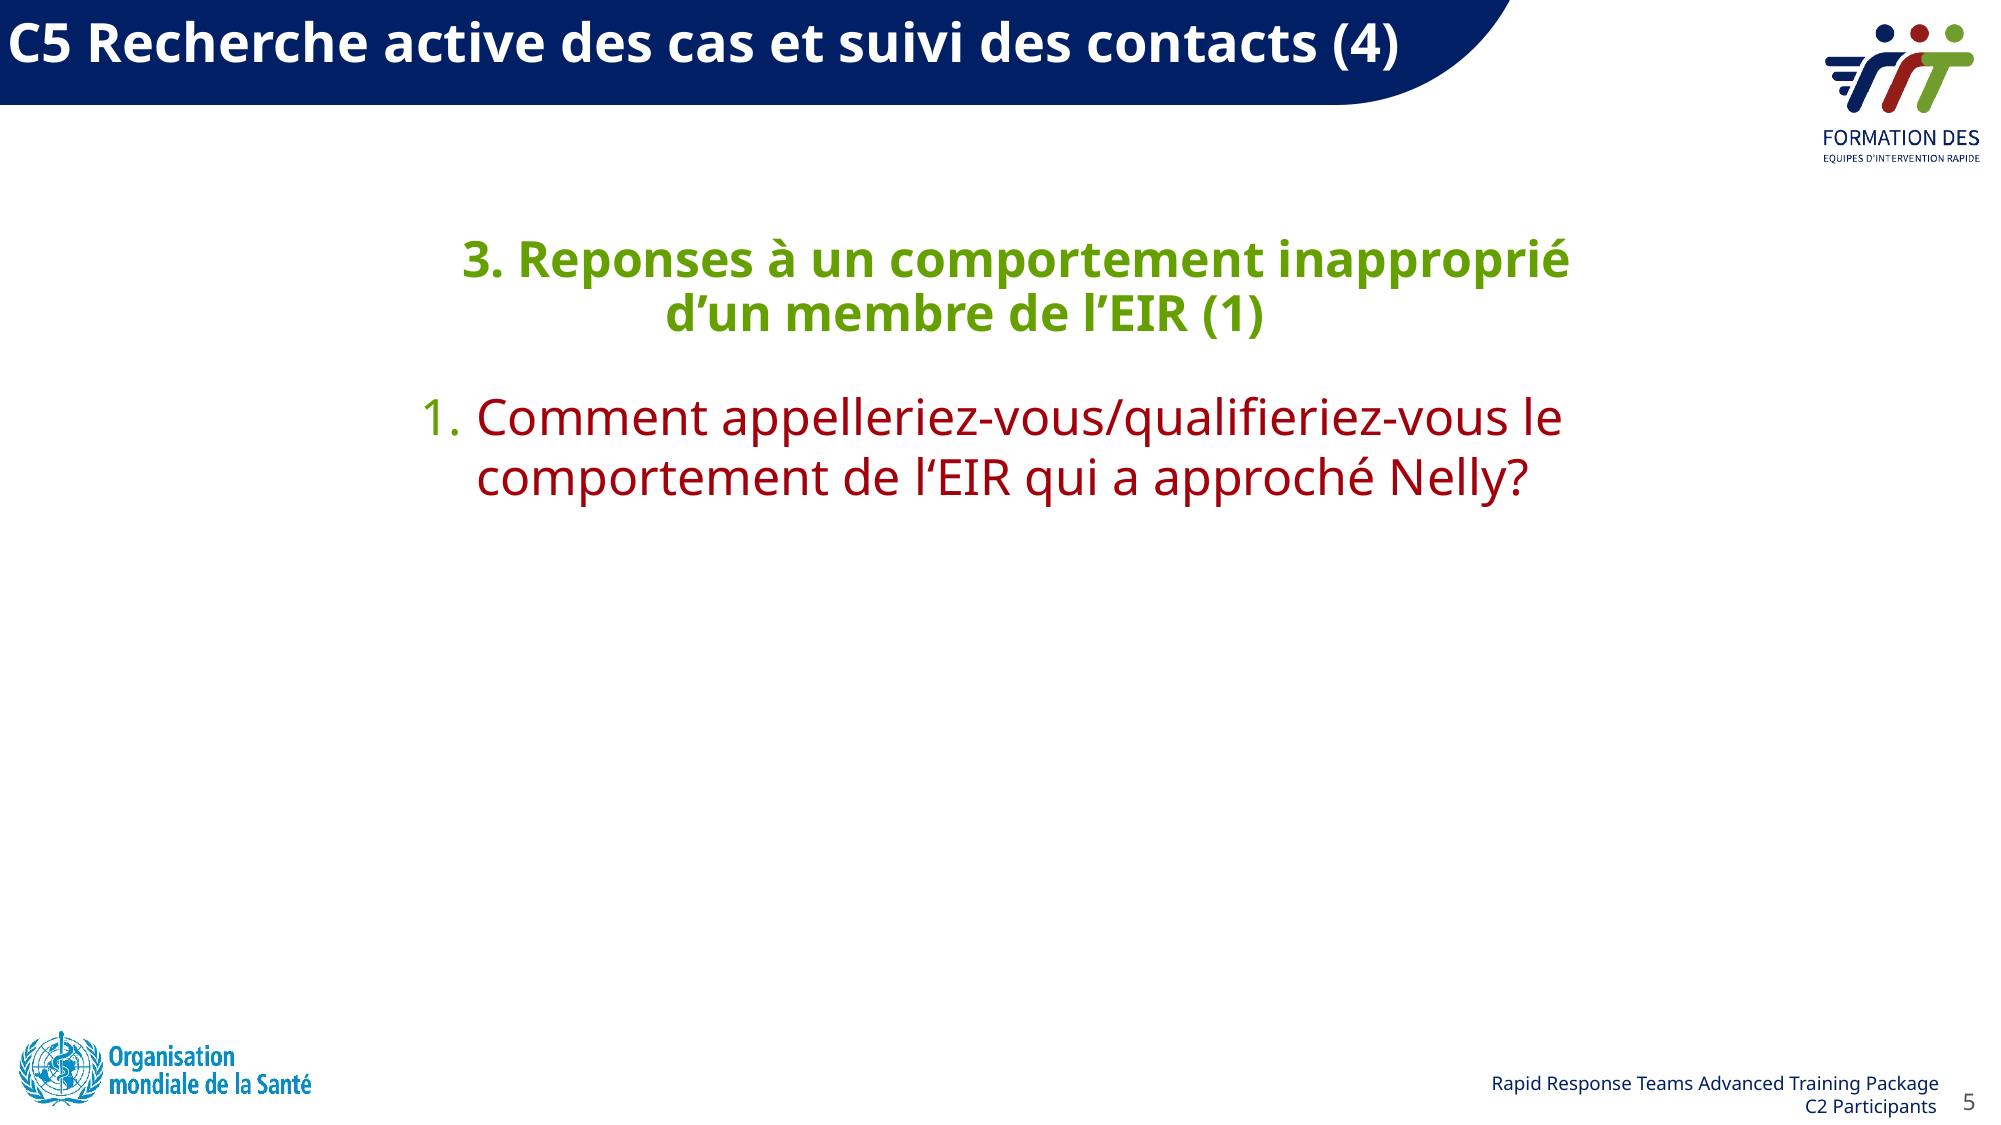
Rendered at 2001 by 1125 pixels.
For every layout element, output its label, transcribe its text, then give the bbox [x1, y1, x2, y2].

picture [0, 0, 1533, 105]
picture [19, 1031, 311, 1106]
text_box Comment appelleriez-vous/qualifieriez-vous le comportement de l‘EIR qui a approché Nelly? [412, 378, 1620, 513]
text_box C5 Recherche active des cas et suivi des contacts (4) [0, 0, 1521, 94]
picture [1823, 23, 1980, 164]
list 3. Reponses à un comportement inapproprié d’un membre de l’EIR (1) [294, 226, 1636, 992]
